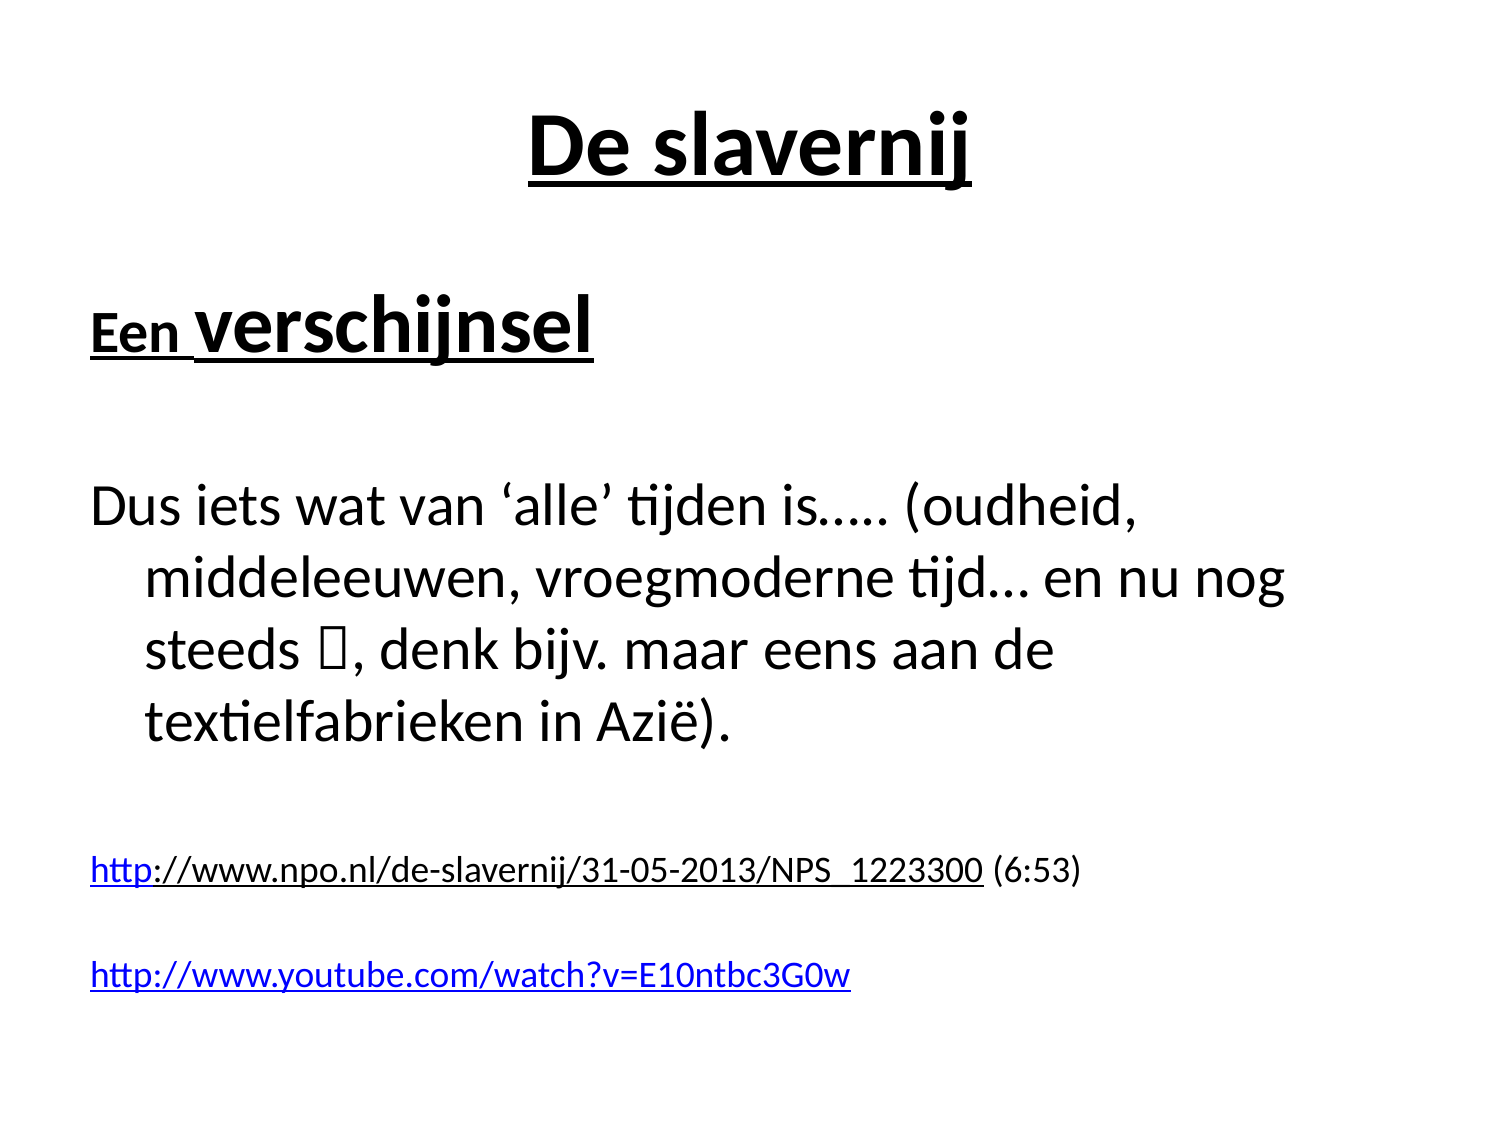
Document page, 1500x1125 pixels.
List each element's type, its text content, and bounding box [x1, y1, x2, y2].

title De slavernij [75, 45, 1425, 233]
list Een verschijnsel Dus iets wat van ‘alle’ tijden is….. (oudheid, middeleeuwen, vroegmoderne tijd… en nu nog steeds , denk bijv. maar eens aan de textielfabrieken in Azië). http://www.npo.nl/de-slavernij/31-05-2013/NPS_1223300 (6:53) http://www.youtube.com/watch?v=E10ntbc3G0w [75, 262, 1425, 1005]
